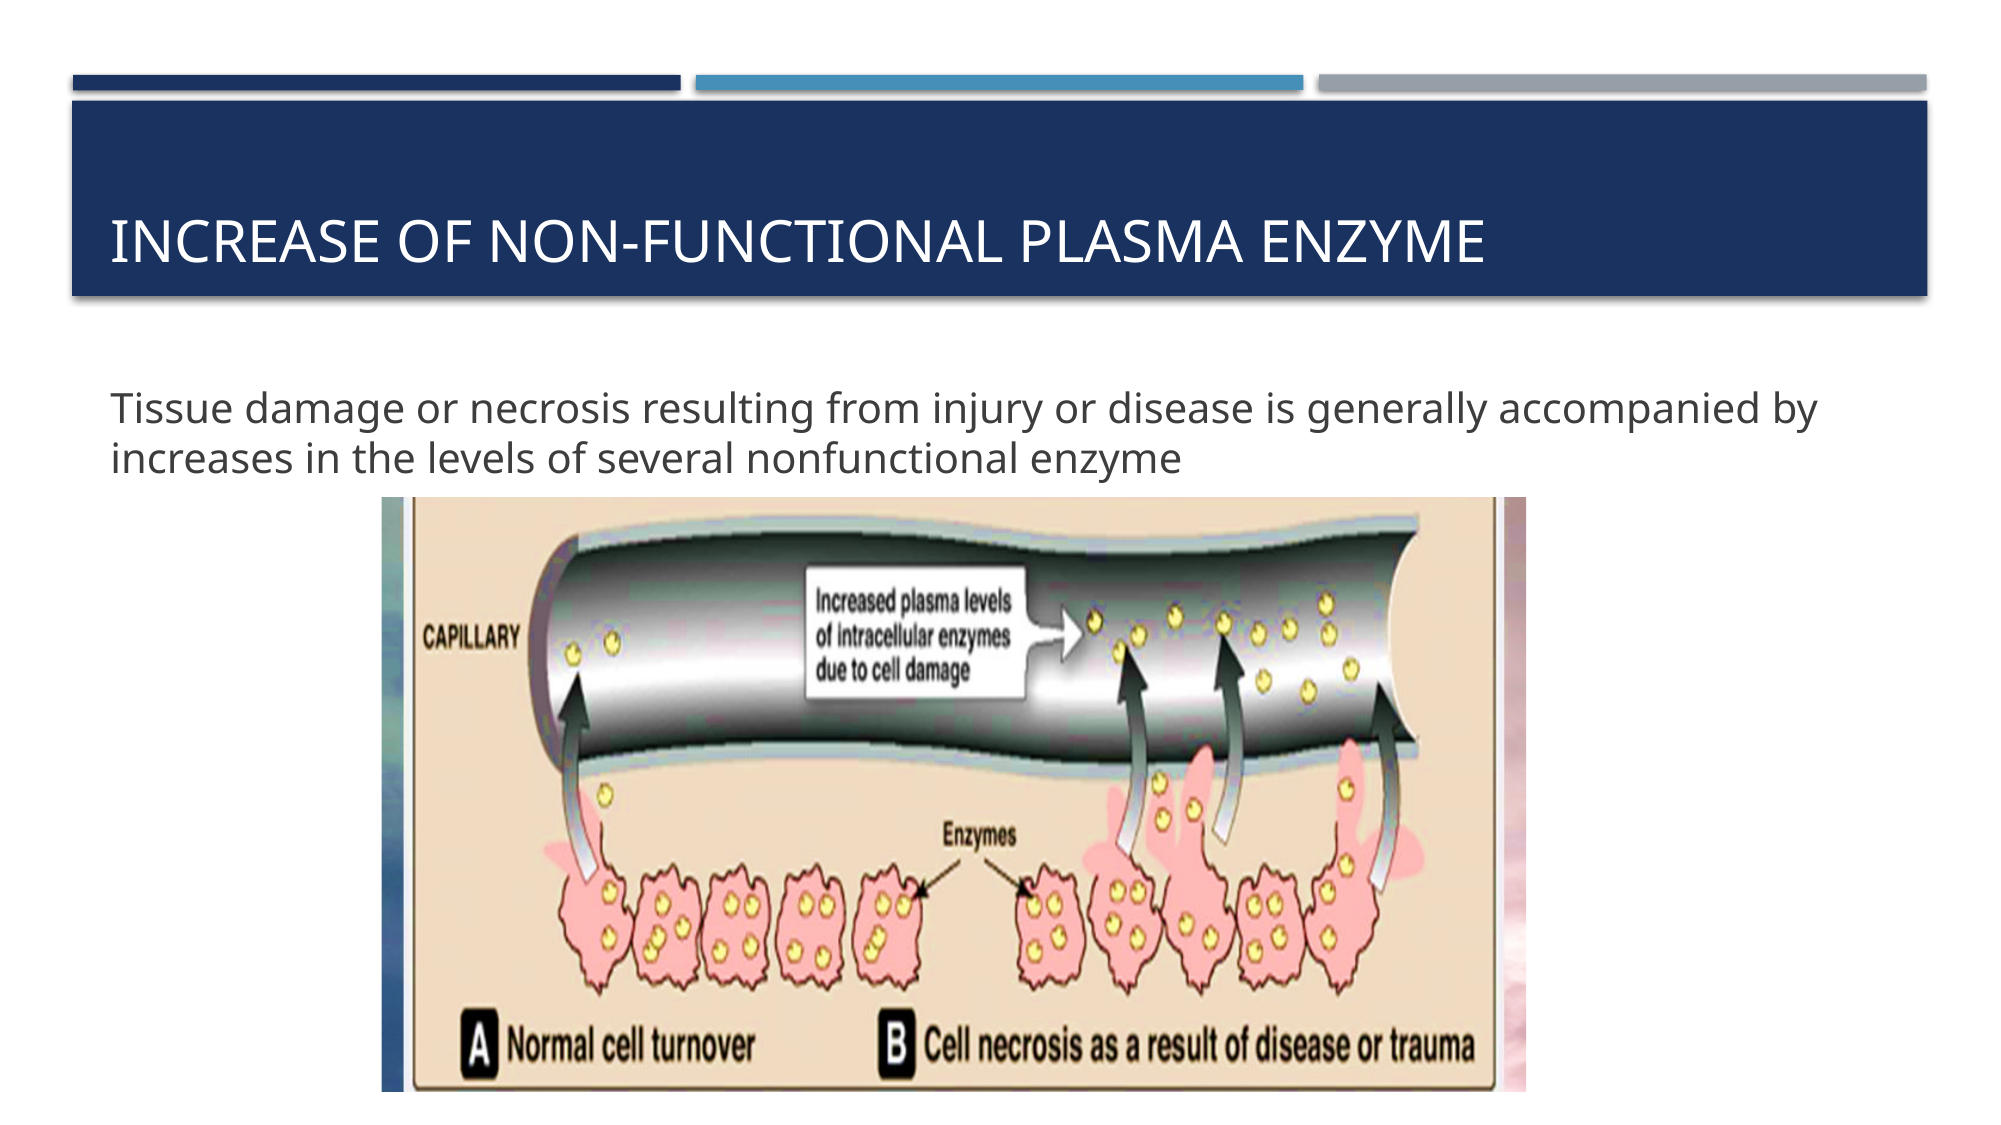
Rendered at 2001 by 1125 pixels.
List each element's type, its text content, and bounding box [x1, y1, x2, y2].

title Increase of Non-Functional plasma enzyme [95, 115, 1905, 282]
picture [381, 497, 1527, 1092]
list Tissue damage or necrosis resulting from injury or disease is generally accompanied by increases in the levels of several nonfunctional enzyme [95, 357, 1905, 962]
